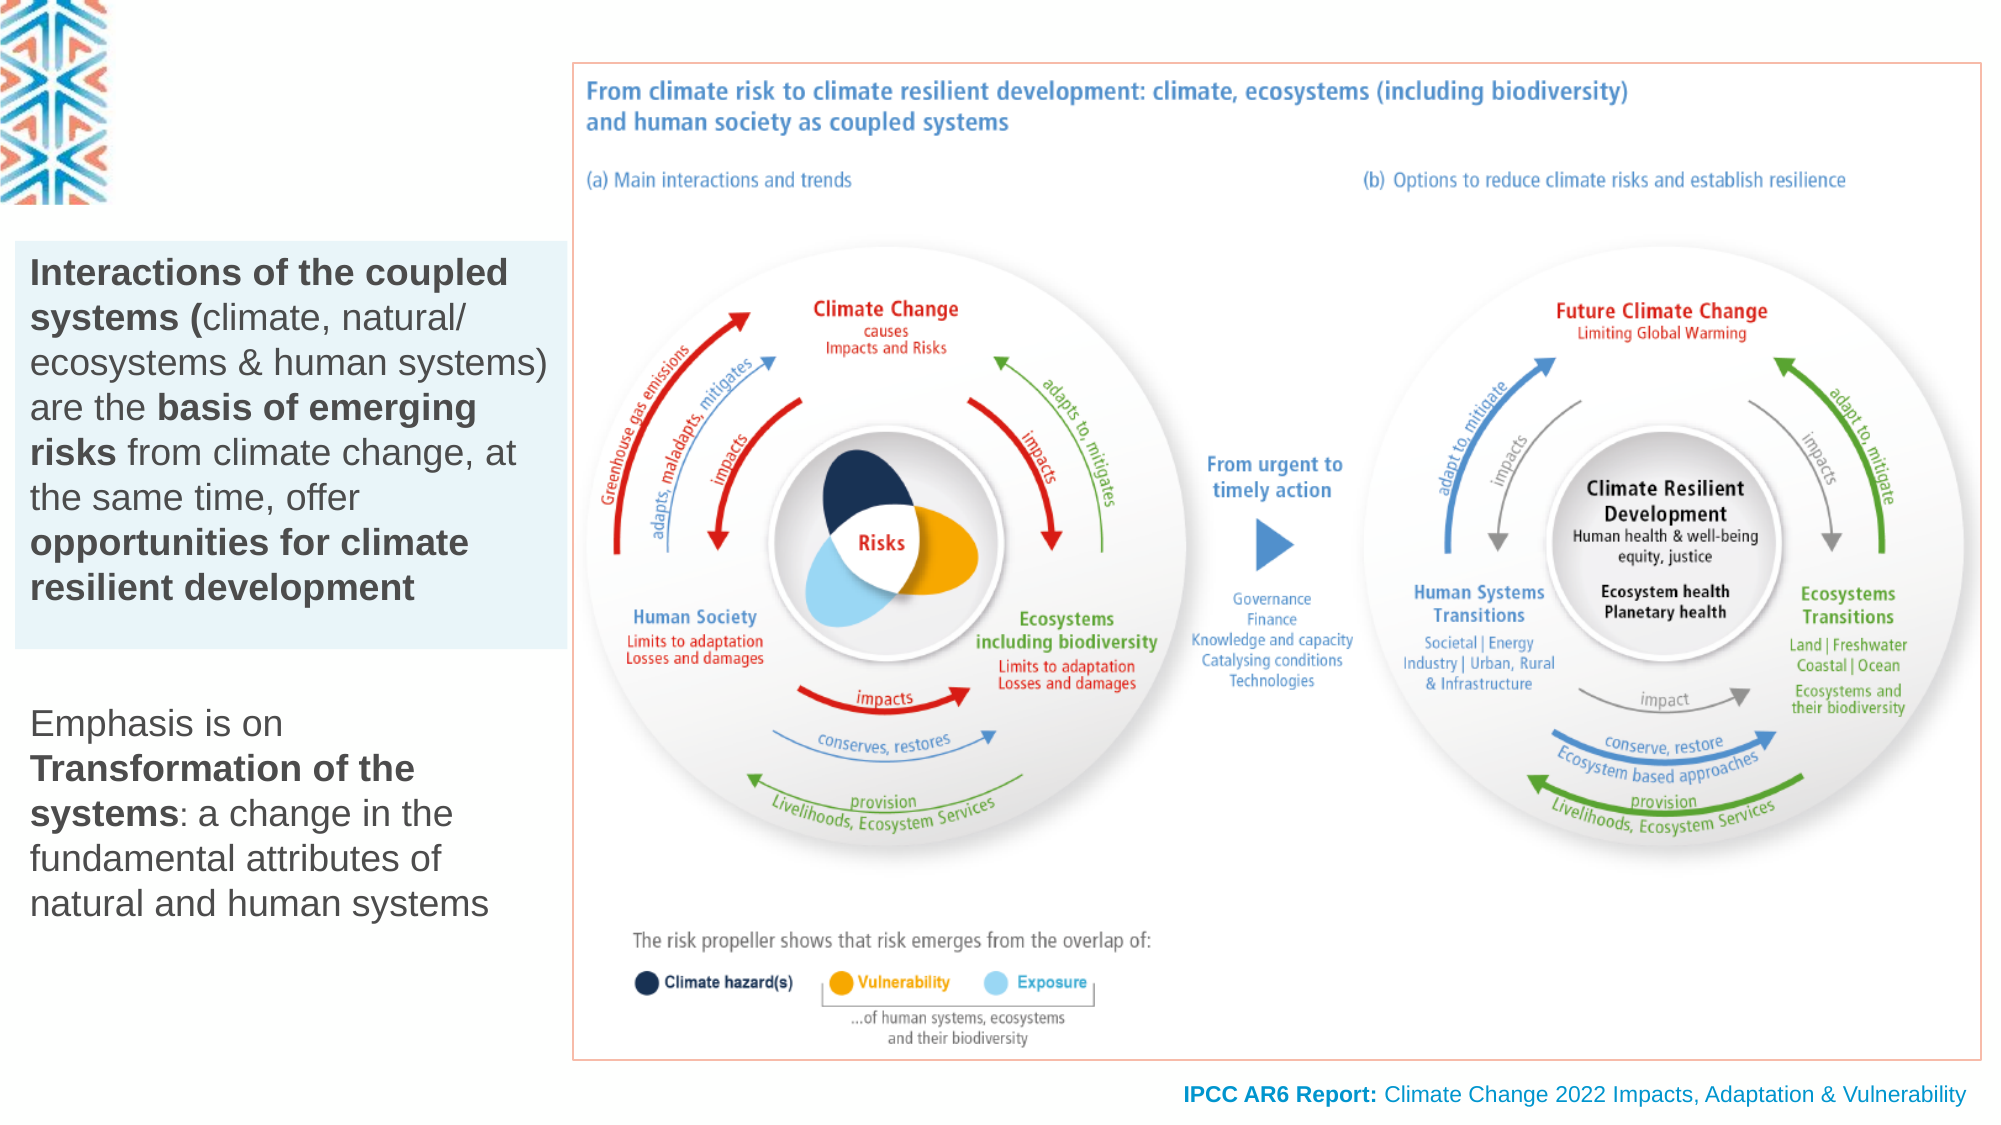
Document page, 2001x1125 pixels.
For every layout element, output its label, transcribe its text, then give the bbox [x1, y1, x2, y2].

text_box IPCC AR6 Report: Climate Change 2022 Impacts, Adaptation & Vulnerability [985, 1060, 1983, 1115]
picture [573, 63, 1980, 1060]
text_box Interactions of the coupled systems (climate, natural/ ecosystems & human systems) are the basis of emerging risks from climate change, at the same time, offer opportunities for climate resilient development [15, 240, 568, 650]
list Emphasis is on Transformation of the systems: a change in the fundamental attributes of natural and human systems [15, 692, 568, 962]
picture [1, 0, 115, 204]
